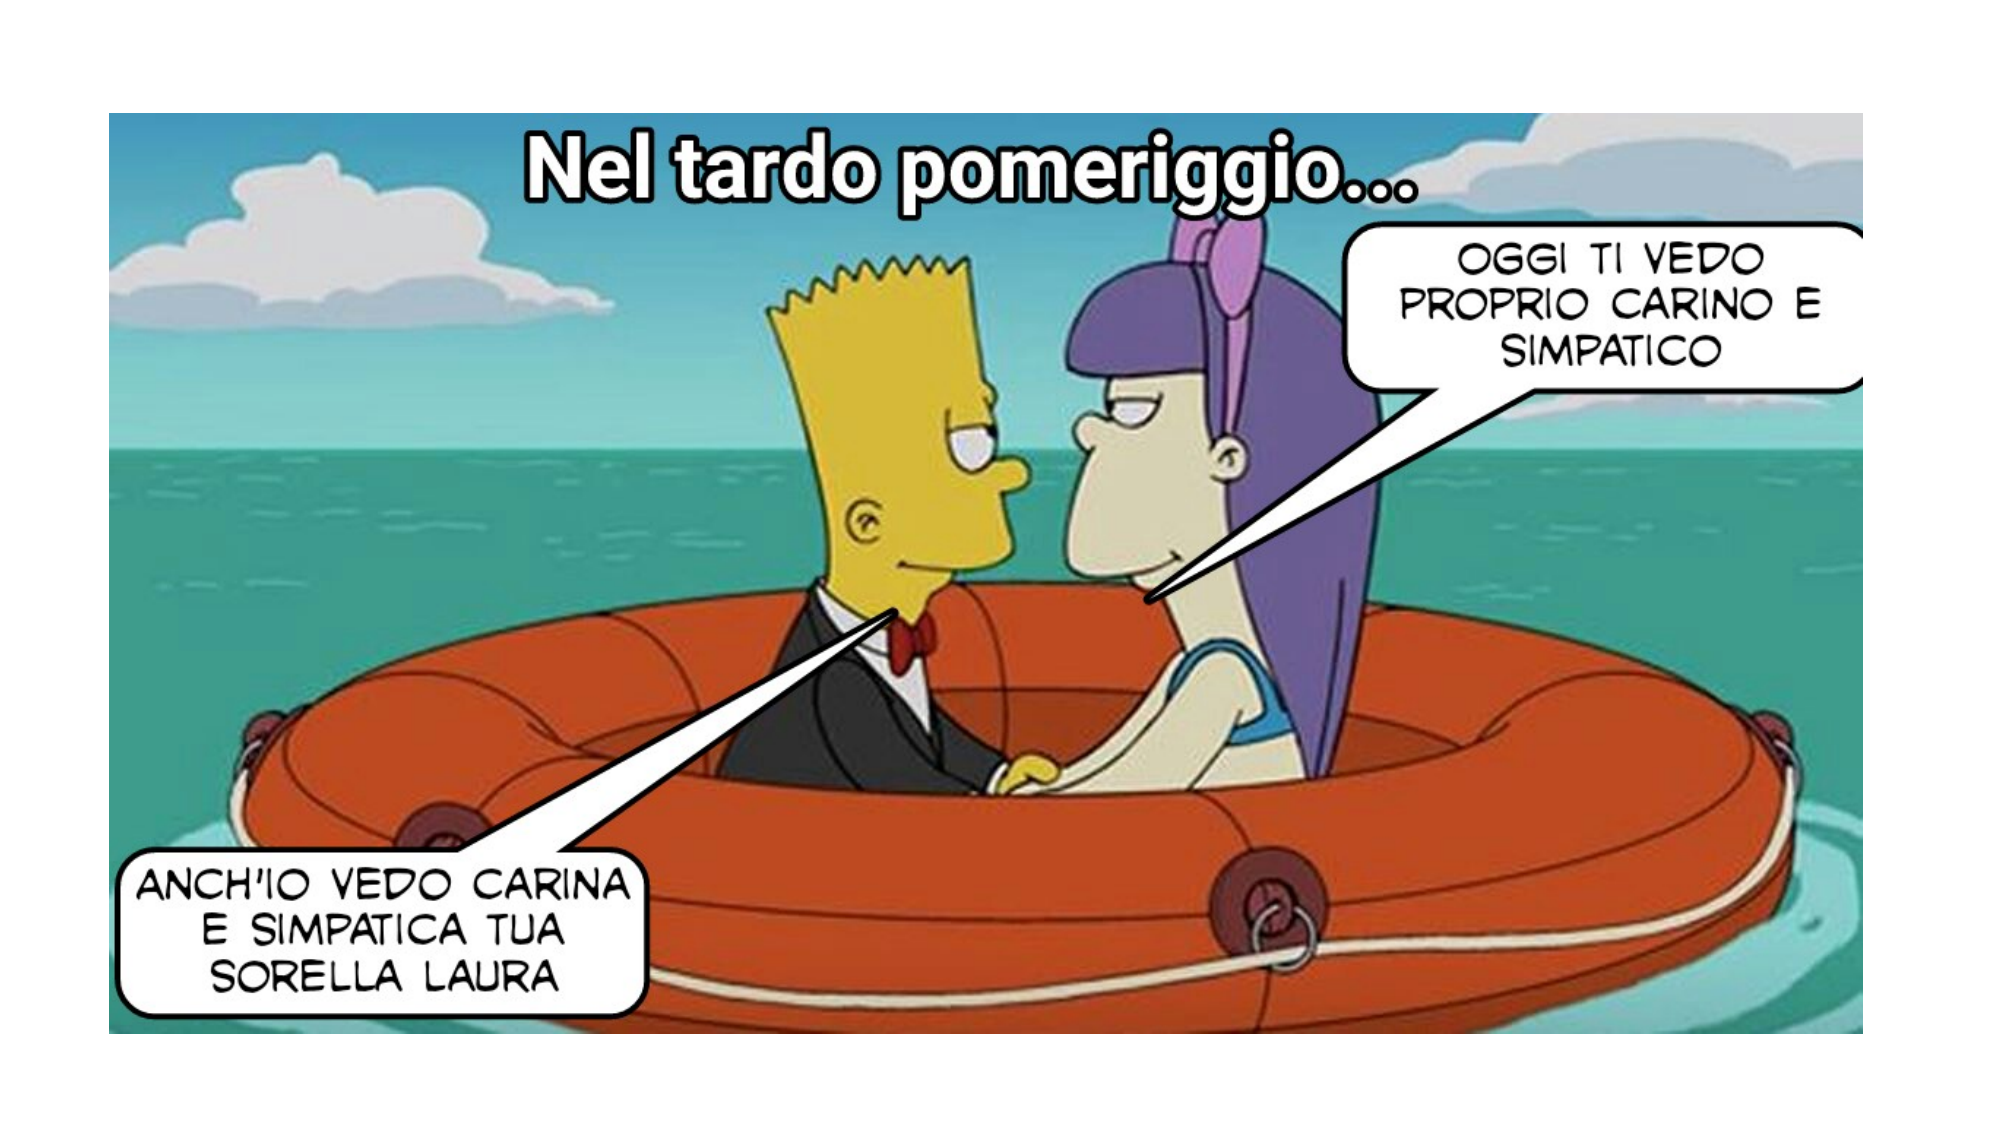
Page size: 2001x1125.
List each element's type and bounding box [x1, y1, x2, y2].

list [109, 113, 1863, 1034]
